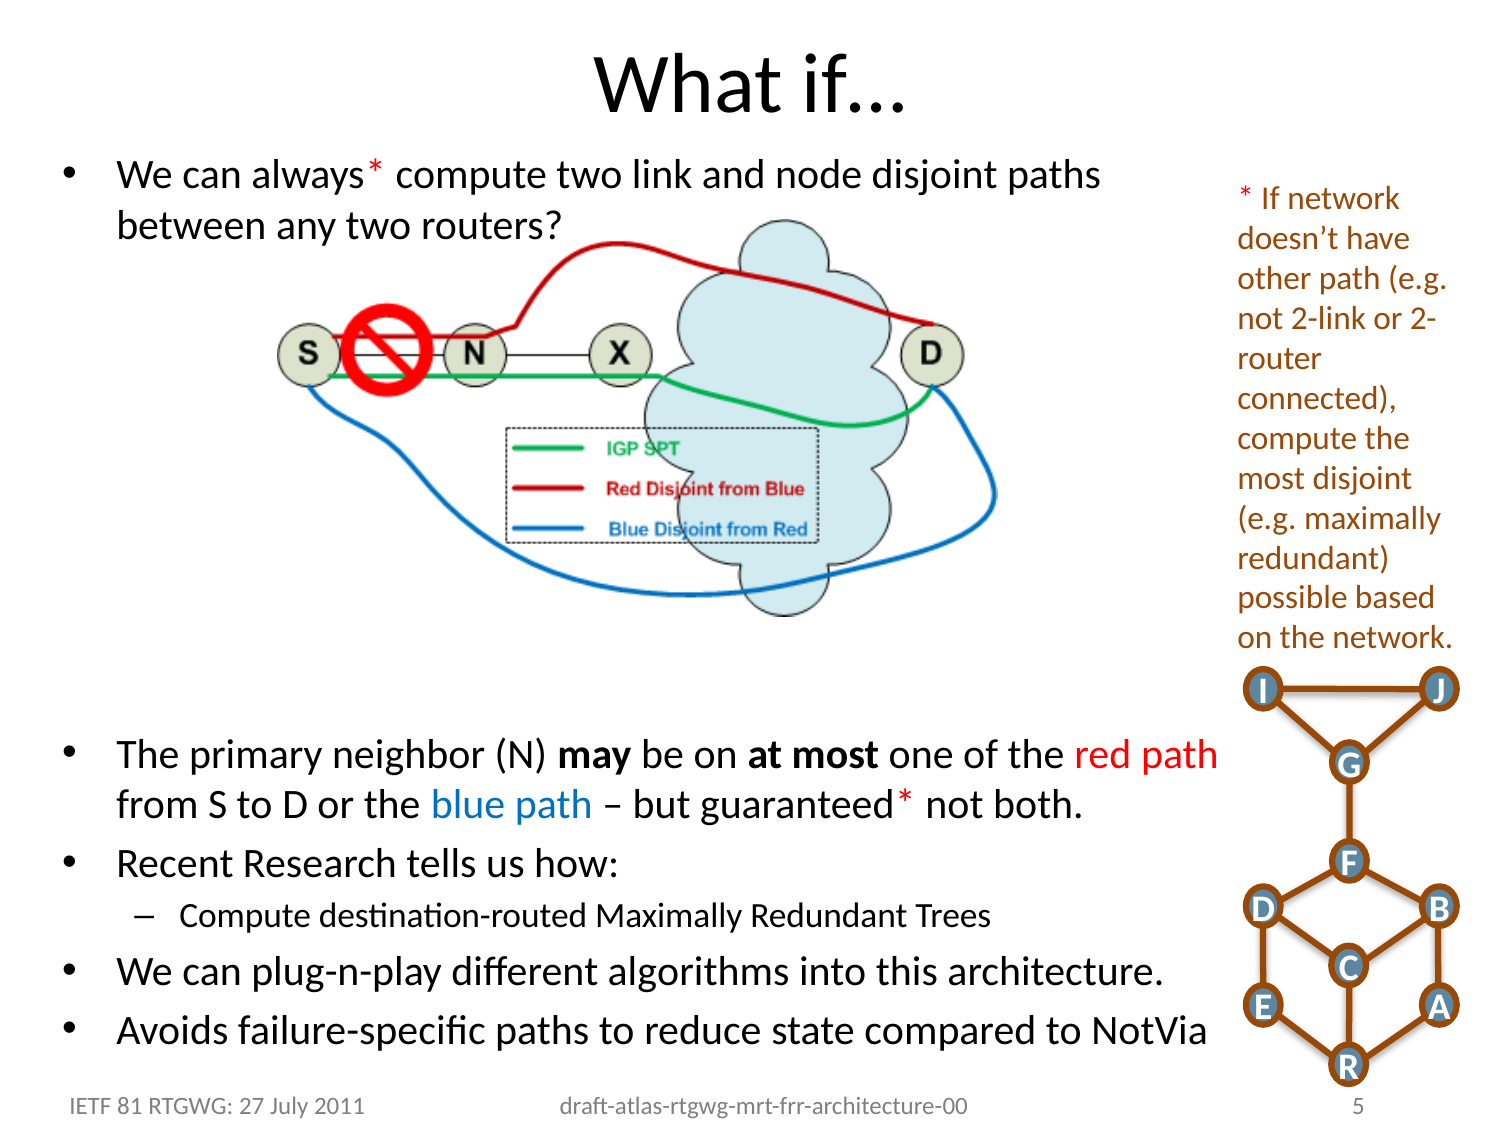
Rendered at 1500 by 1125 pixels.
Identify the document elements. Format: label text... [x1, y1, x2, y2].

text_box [1245, 668, 1457, 1085]
picture [277, 219, 999, 617]
title What if… [75, 19, 1425, 138]
text_box * If network doesn’t have other path (e.g. not 2-link or 2-router connected), compute the most disjoint (e.g. maximally redundant) possible based on the network. [1222, 169, 1477, 663]
list We can always* compute two link and node disjoint paths between any two routers? The primary neighbor (N) may be on at most one of the red path from S to D or the blue path – but guaranteed* not both. Recent Research tells us how: Compute destination-routed Maximally Redundant Trees We can plug-n-play different algorithms into this architecture. Avoids failure-specific paths to reduce state compared to NotVia [47, 139, 1246, 1069]
